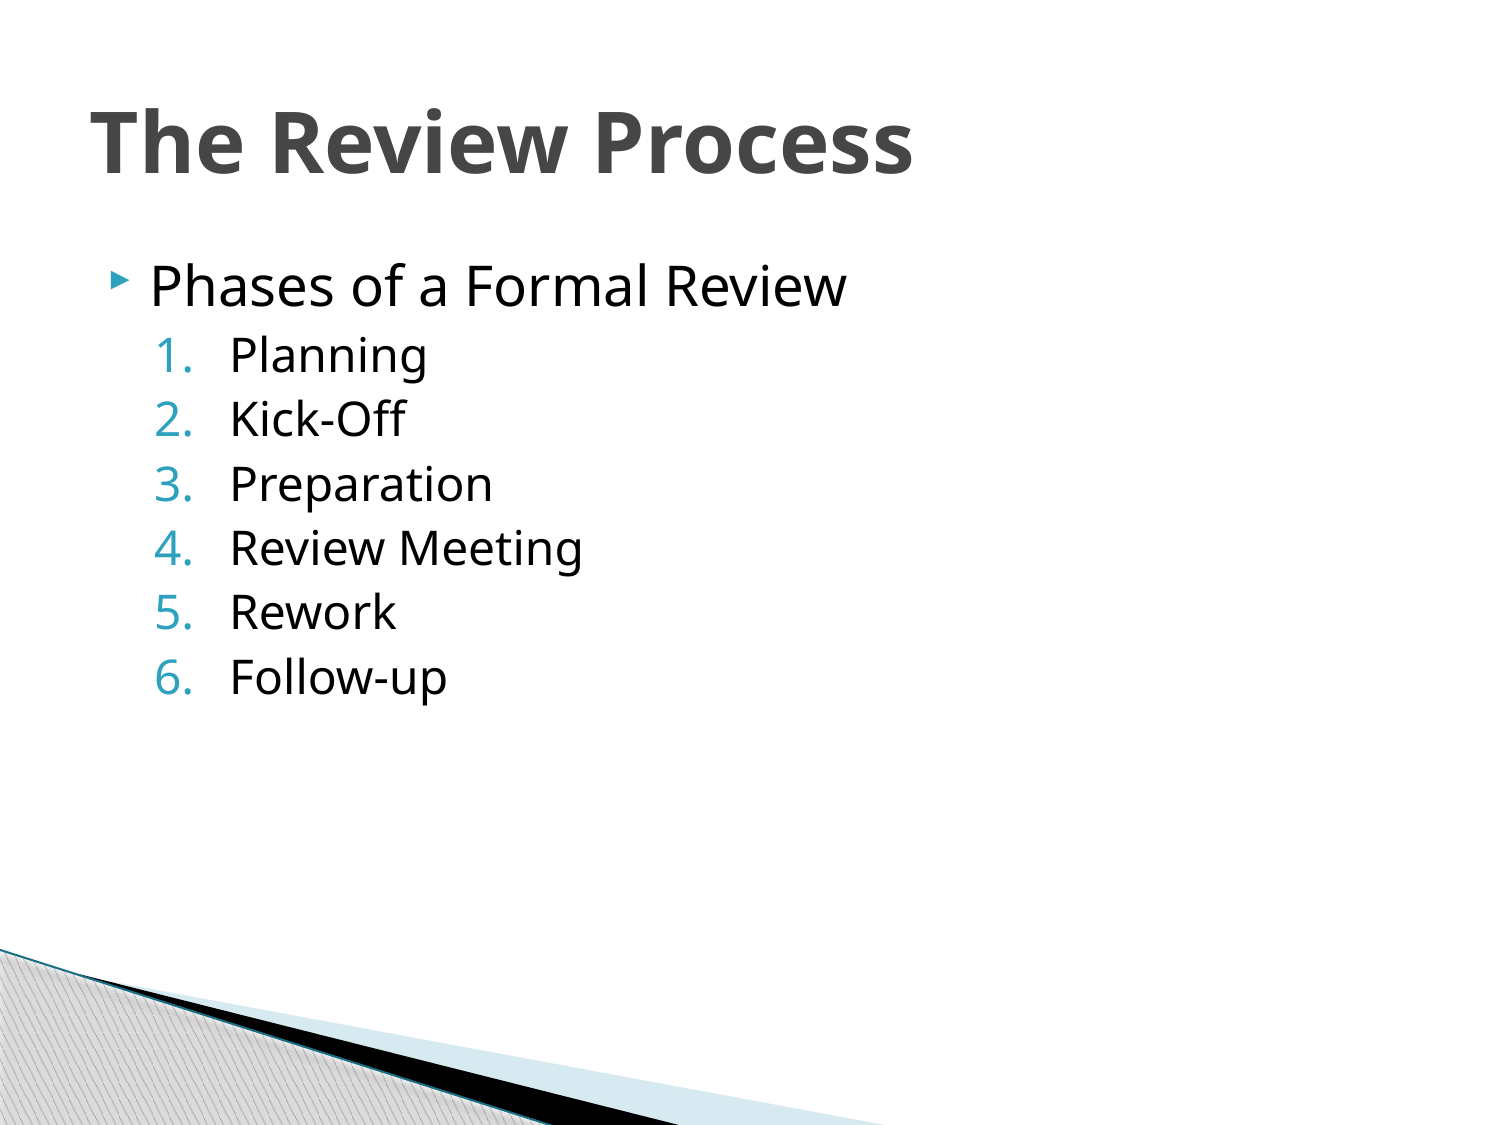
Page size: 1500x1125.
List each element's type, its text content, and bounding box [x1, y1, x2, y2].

list Phases of a Formal Review Planning Kick-Off Preparation Review Meeting Rework Follow-up [75, 243, 1388, 1012]
title The Review Process [75, 45, 1425, 233]
